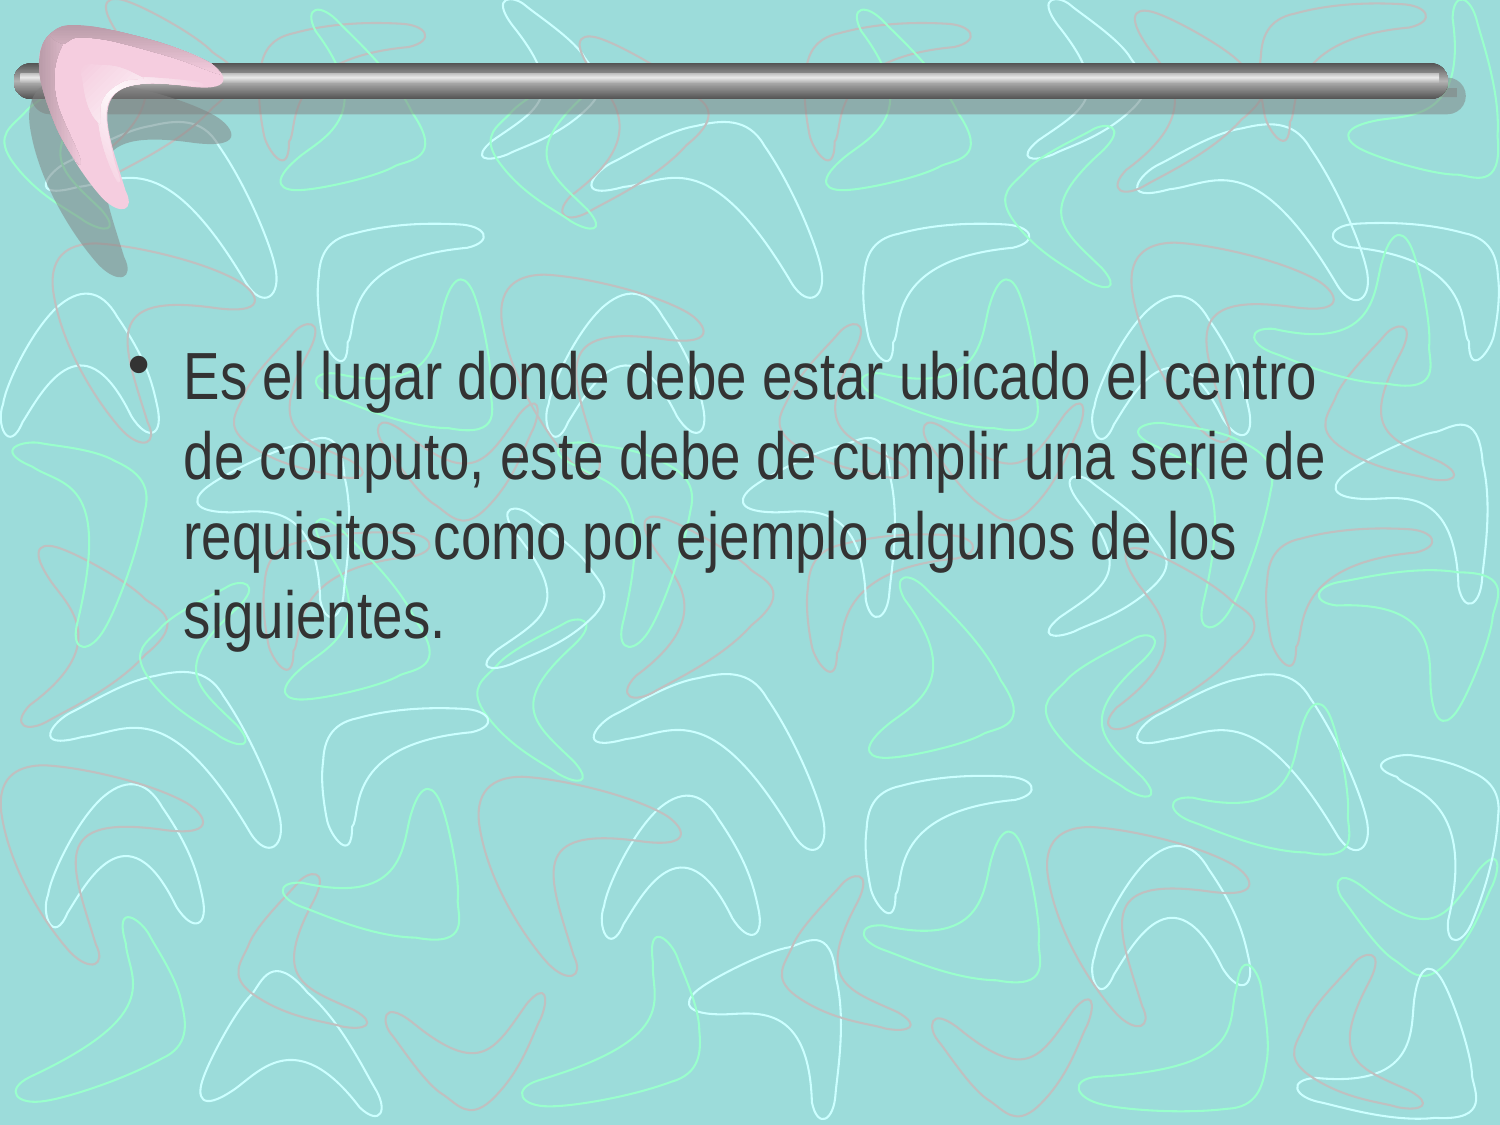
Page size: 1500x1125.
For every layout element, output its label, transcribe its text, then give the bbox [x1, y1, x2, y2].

list Es el lugar donde debe estar ubicado el centro de computo, este debe de cumplir una serie de requisitos como por ejemplo algunos de los siguientes. [112, 324, 1388, 1000]
